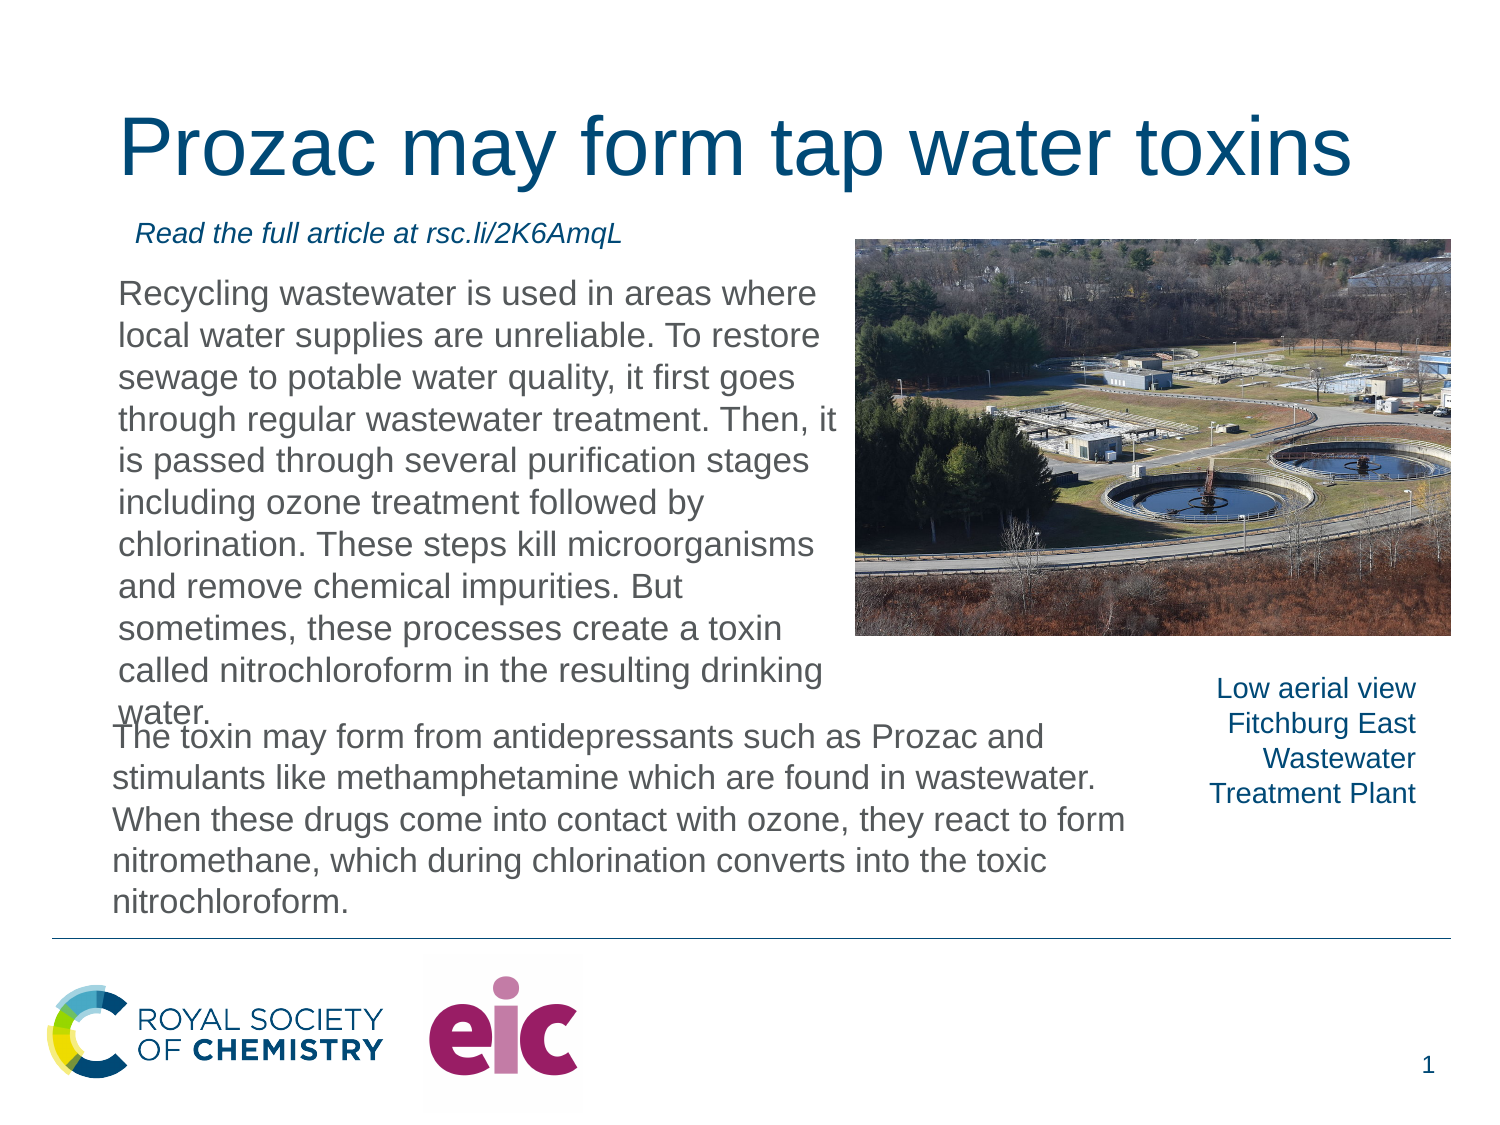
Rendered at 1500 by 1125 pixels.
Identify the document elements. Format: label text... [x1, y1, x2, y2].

title Prozac may form tap water toxins [103, 39, 1397, 258]
picture [0, 938, 583, 1125]
text_box Low aerial view Fitchburg East Wastewater Treatment Plant [1132, 662, 1432, 818]
picture [855, 239, 1451, 636]
slide_number 1 [1113, 1033, 1451, 1094]
text_box Read the full article at rsc.li/2K6AmqL [119, 206, 1267, 257]
list Recycling wastewater is used in areas where local water supplies are unreliable. To restore sewage to potable water quality, it first goes through regular wastewater treatment. Then, it is passed through several purification stages including ozone treatment followed by chlorination. These steps kill microorganisms and remove chemical impurities. But sometimes, these processes create a toxin called nitrochloroform in the resulting drinking water. [103, 263, 856, 707]
text_box The toxin may form from antidepressants such as Prozac and stimulants like methamphetamine which are found in wastewater. When these drugs come into contact with ozone, they react to form nitromethane, which during chlorination converts into the toxic nitrochloroform. [97, 707, 1184, 931]
